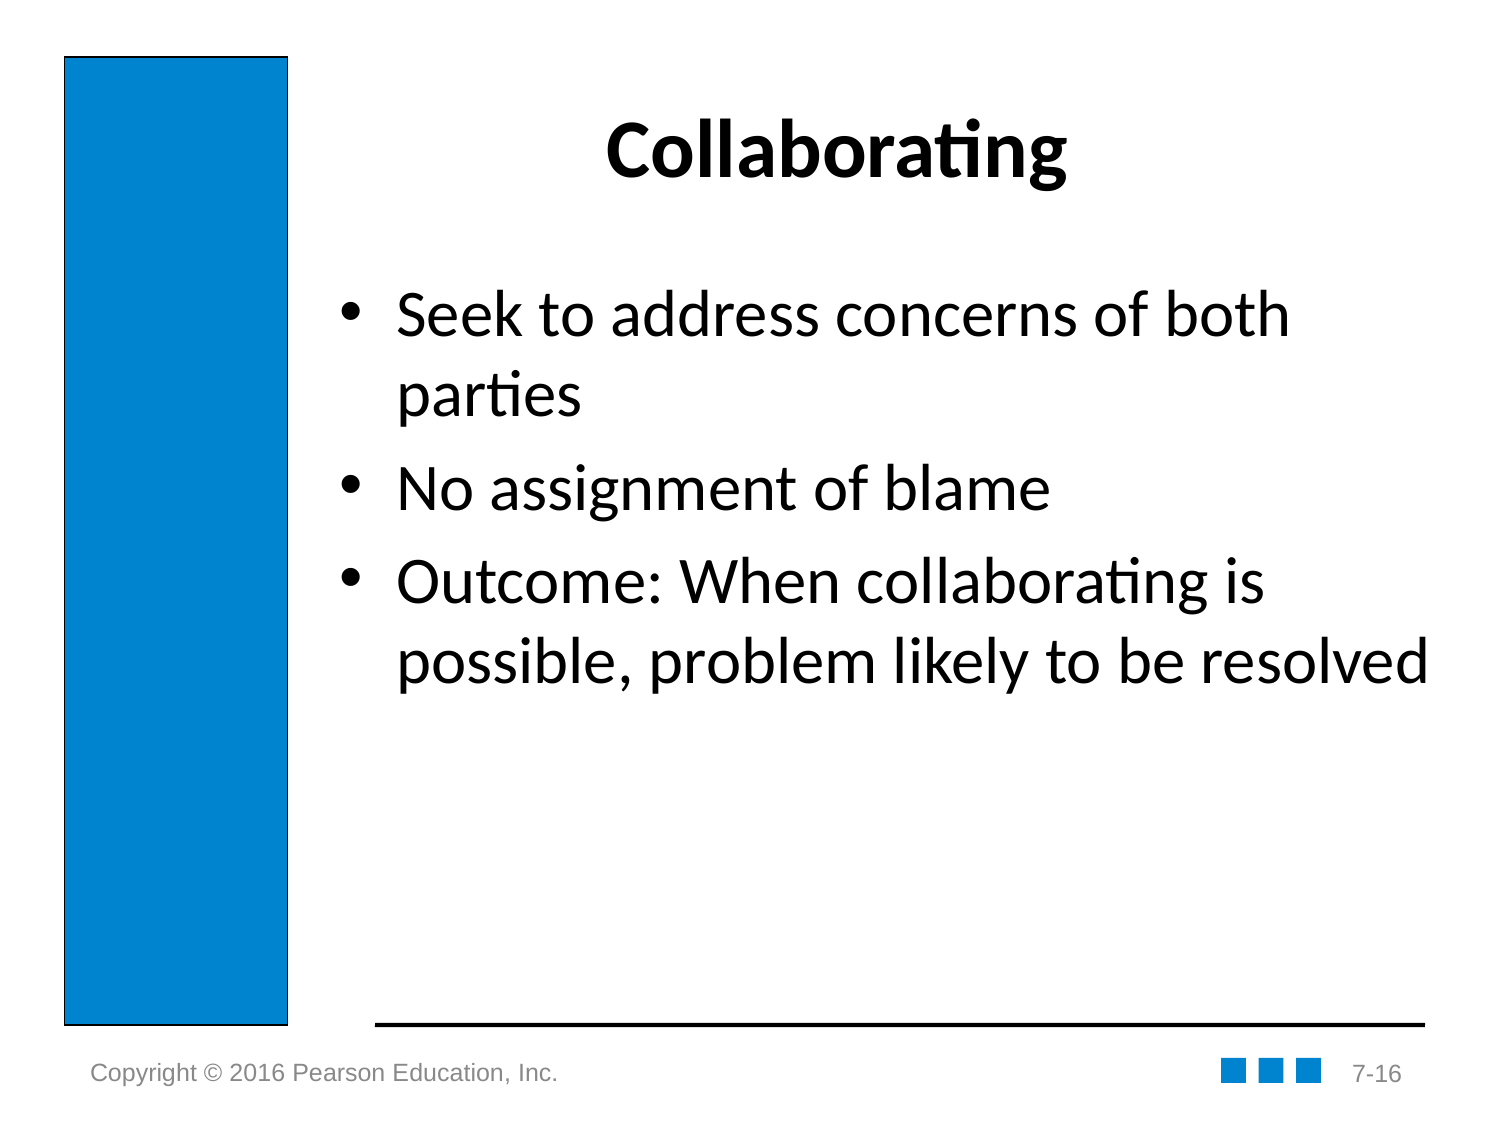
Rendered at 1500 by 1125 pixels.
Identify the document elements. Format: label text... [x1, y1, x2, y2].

text_box [1296, 1057, 1321, 1083]
text_box 7-16 [1333, 1050, 1421, 1095]
text_box [1258, 1057, 1284, 1083]
list Seek to address concerns of both parties No assignment of blame Outcome: When collaborating is possible, problem likely to be resolved [324, 262, 1463, 938]
text_box Copyright © 2016 Pearson Education, Inc. [75, 1055, 625, 1088]
text_box [1221, 1057, 1246, 1083]
text_box [64, 56, 288, 1025]
title Collaborating [287, 50, 1388, 238]
